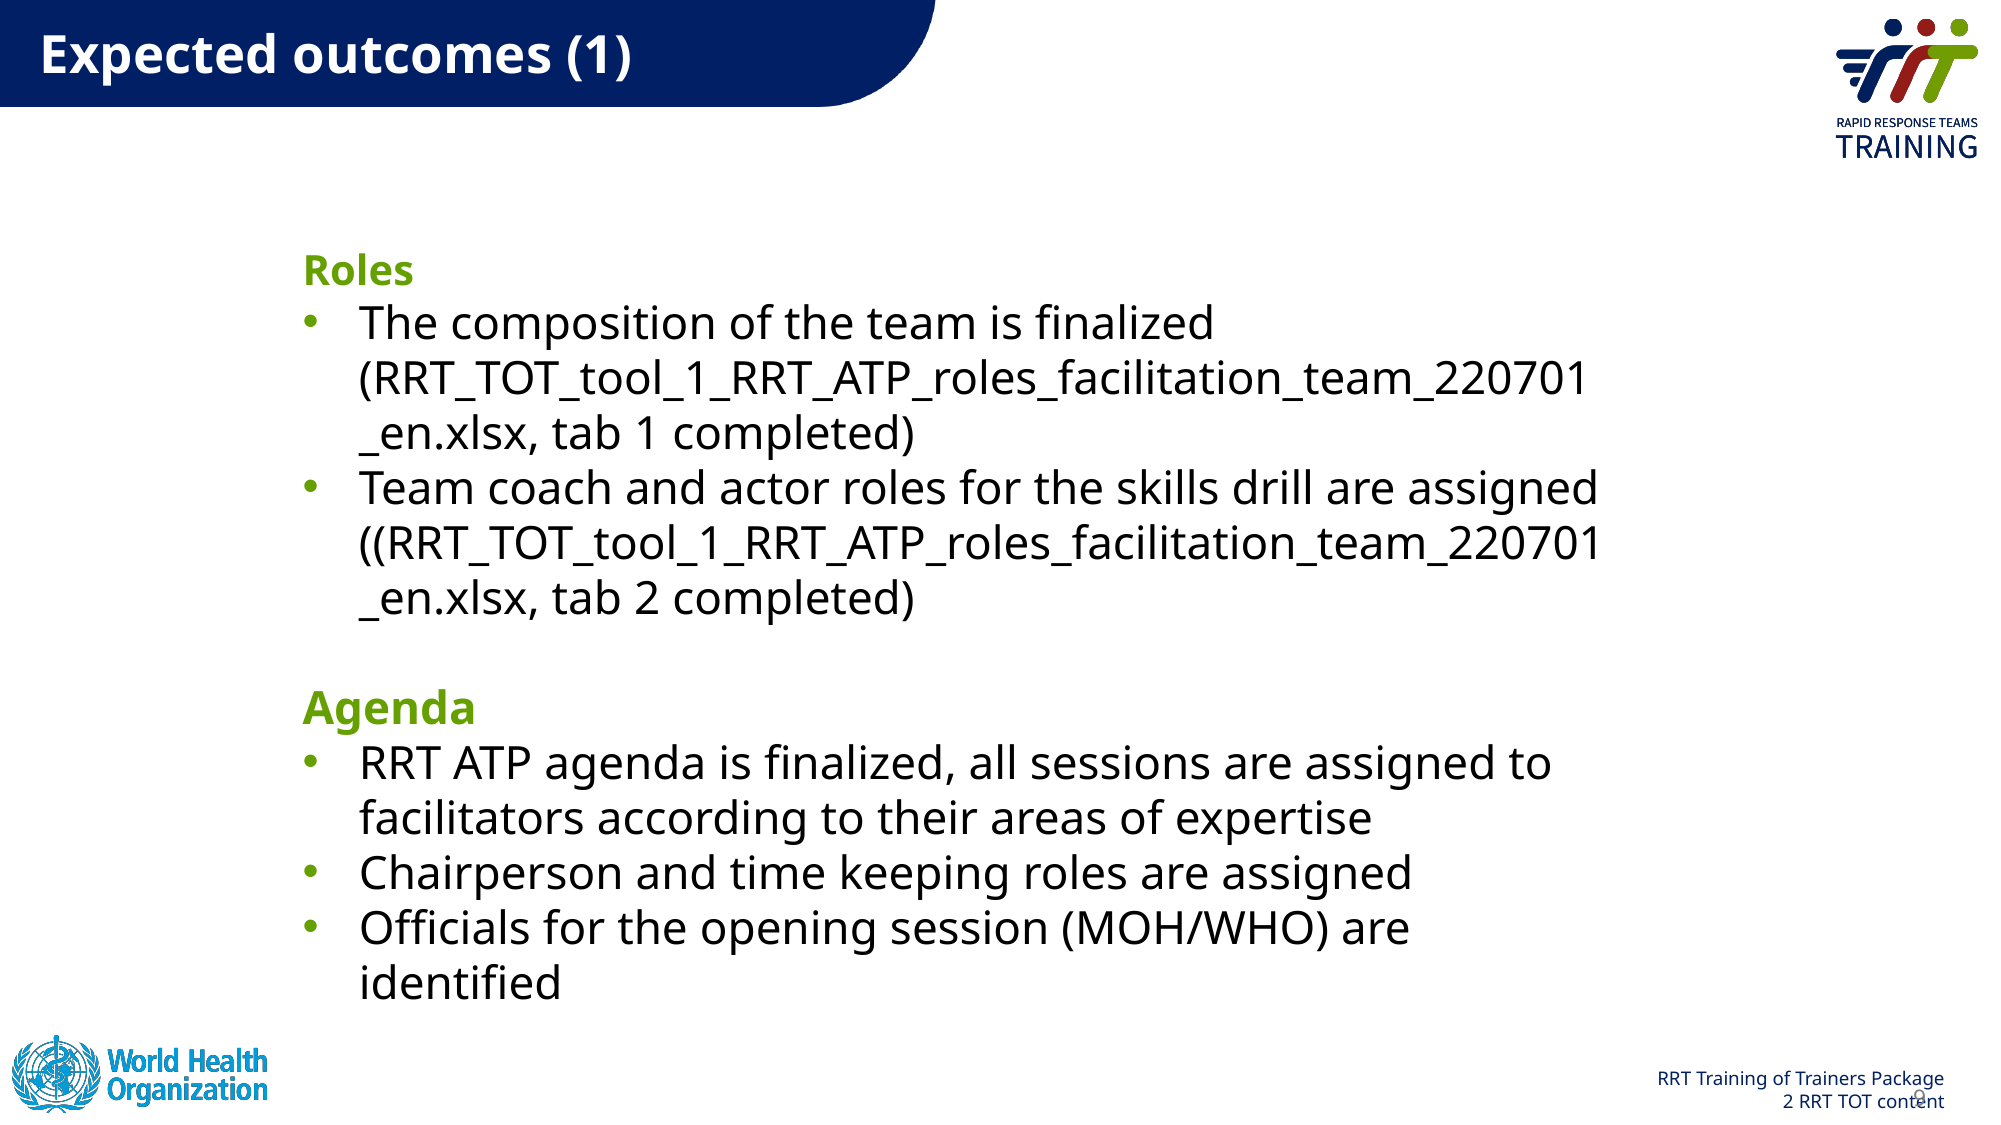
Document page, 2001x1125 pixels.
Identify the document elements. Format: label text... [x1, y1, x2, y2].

picture [1835, 19, 1978, 167]
picture [59, 1035, 267, 1113]
picture [12, 1083, 48, 1113]
picture [22, 1062, 26, 1077]
picture [71, 1053, 90, 1091]
picture [0, 0, 936, 107]
picture [50, 1108, 62, 1113]
picture [34, 1054, 43, 1078]
picture [46, 1056, 54, 1062]
picture [24, 1054, 36, 1087]
title Expected outcomes (1) [32, 3, 786, 111]
picture [36, 1088, 78, 1105]
picture [12, 1035, 54, 1068]
picture [30, 1083, 37, 1091]
picture [40, 1062, 47, 1070]
list Roles The composition of the team is finalized (RRT_TOT_tool_1_RRT_ATP_roles_facilitation_team_220701_en.xlsx, tab 1 completed) Team coach and actor roles for the skills drill are assigned ((RRT_TOT_tool_1_RRT_ATP_roles_facilitation_team_220701_en.xlsx, tab 2 completed) Agenda RRT ATP agenda is finalized, all sessions are assigned to facilitators according to their areas of expertise Chairperson and time keeping roles are assigned Officials for the opening session (MOH/WHO) are identified [294, 235, 1618, 1017]
